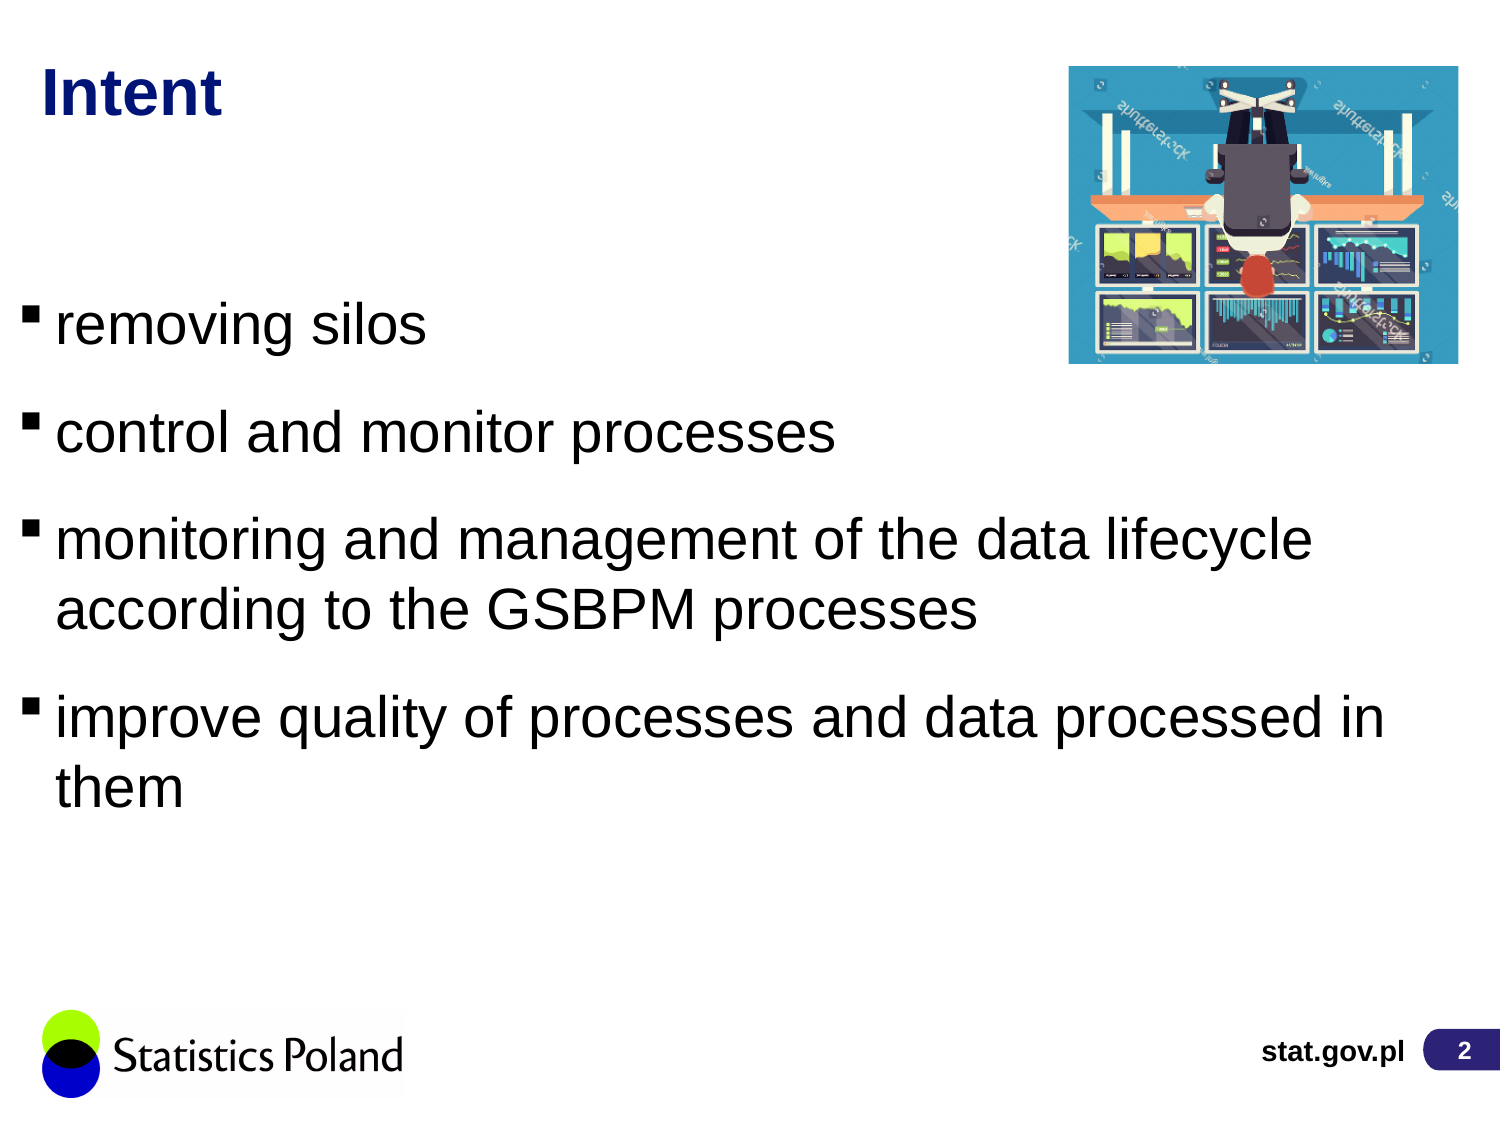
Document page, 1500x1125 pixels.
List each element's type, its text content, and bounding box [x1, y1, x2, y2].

title Intent [41, 42, 1459, 138]
picture [41, 1009, 405, 1099]
picture [1068, 66, 1459, 364]
list removing silos control and monitor processes monitoring and management of the data lifecycle according to the GSBPM processes improve quality of processes and data processed in them [17, 234, 1500, 772]
